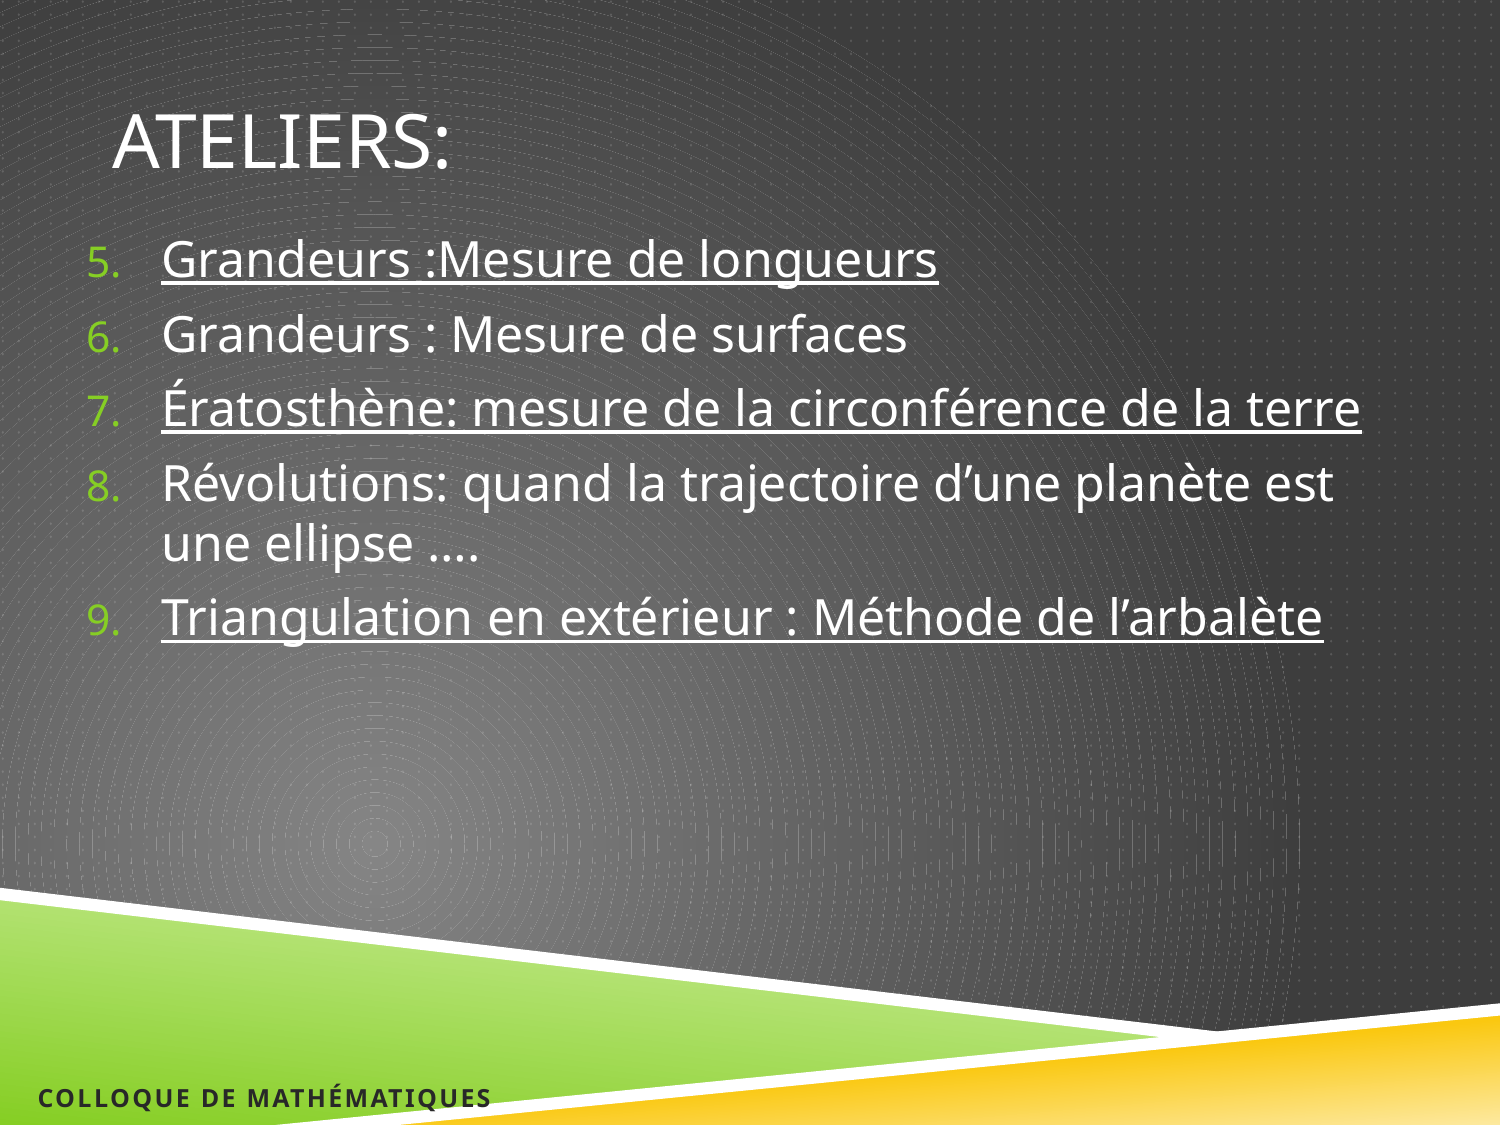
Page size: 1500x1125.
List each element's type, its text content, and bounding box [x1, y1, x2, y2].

footer Colloque de Mathématiques [37, 1052, 513, 1113]
list Grandeurs :Mesure de longueurs Grandeurs : Mesure de surfaces Ératosthène: mesure de la circonférence de la terre Révolutions: quand la trajectoire d’une planète est une ellipse …. Triangulation en extérieur : Méthode de l’arbalète [75, 219, 1425, 1005]
title Ateliers: [112, 45, 1388, 219]
